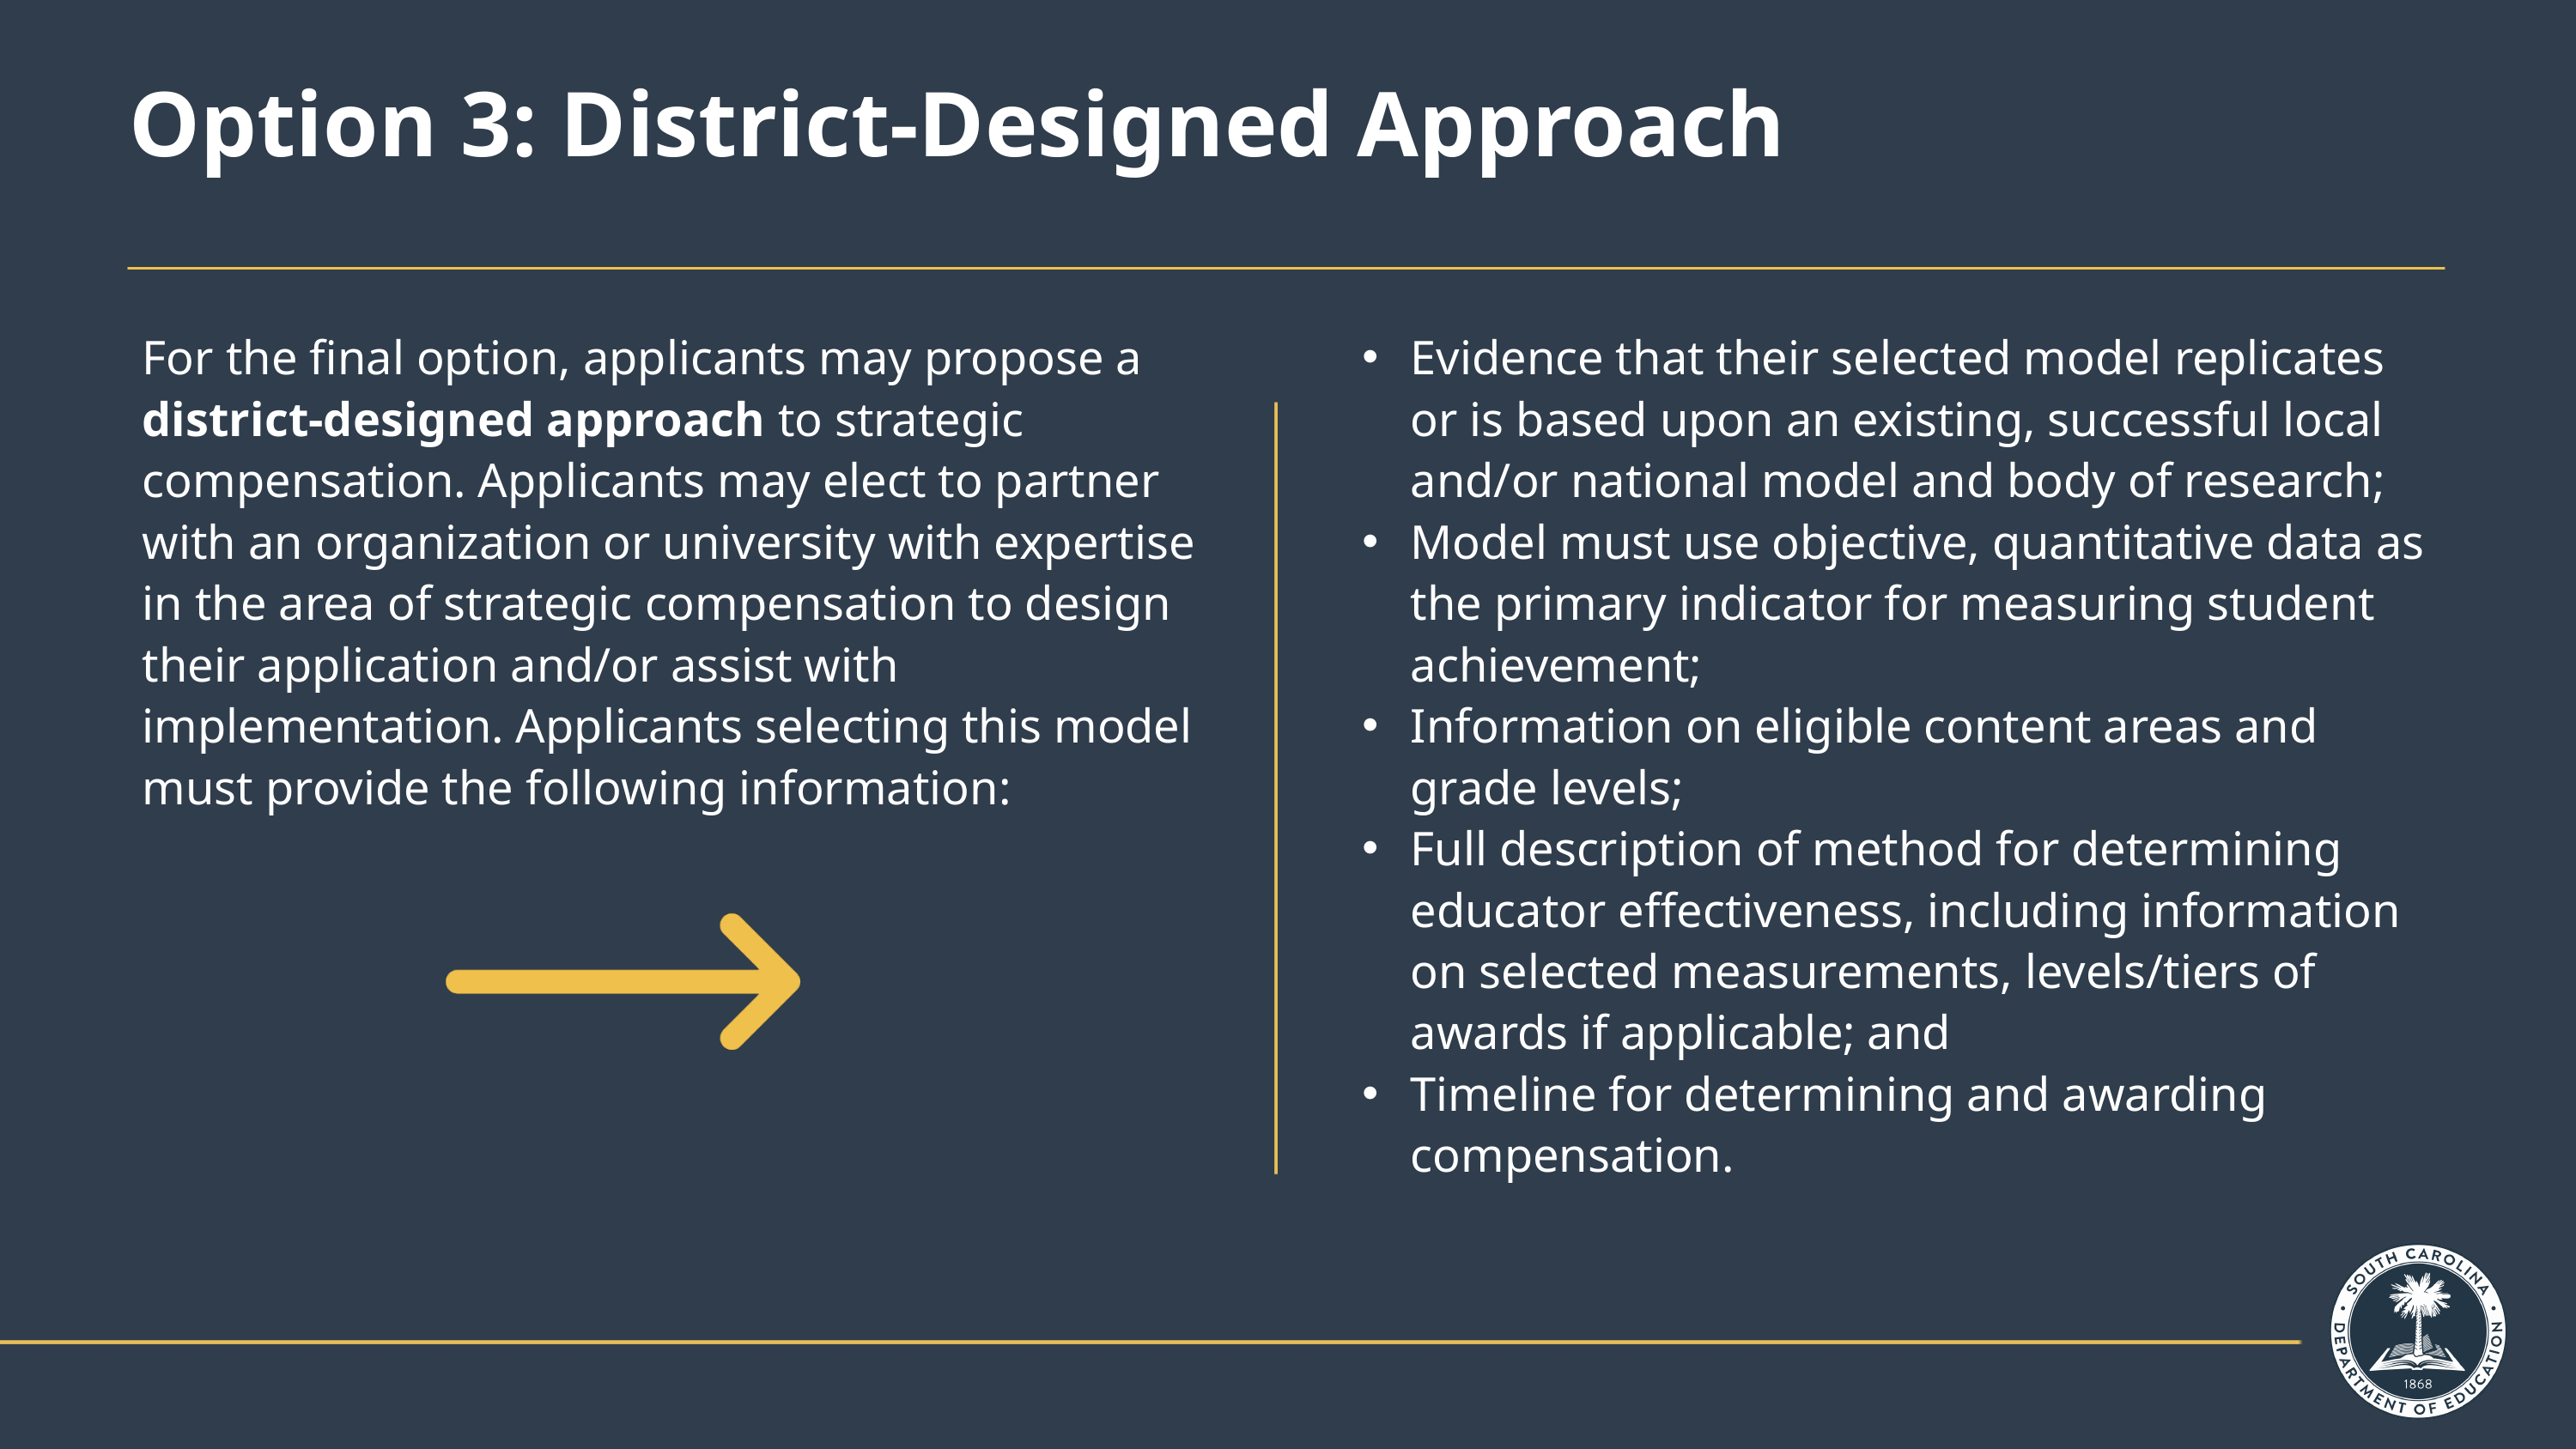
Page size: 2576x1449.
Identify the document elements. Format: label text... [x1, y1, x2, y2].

list Evidence that their selected model replicates or is based upon an existing, successful local and/or national model and body of research; Model must use objective, quantitative data as the primary indicator for measuring student achievement; Information on eligible content areas and grade levels; Full description of method for determining educator effectiveness, including information on selected measurements, levels/tiers of awards if applicable; and Timeline for determining and awarding compensation. [1349, 316, 2445, 1213]
picture [2329, 1243, 2507, 1420]
title Option 3: District-Designed Approach [129, 85, 2440, 327]
list For the final option, applicants may propose a district-designed approach to strategic compensation. Applicants may elect to partner with an organization or university with expertise in the area of strategic compensation to design their application and/or assist with implementation. Applicants selecting this model must provide the following information: [129, 316, 1224, 843]
picture [428, 787, 817, 1176]
picture [889, 403, 1663, 1174]
